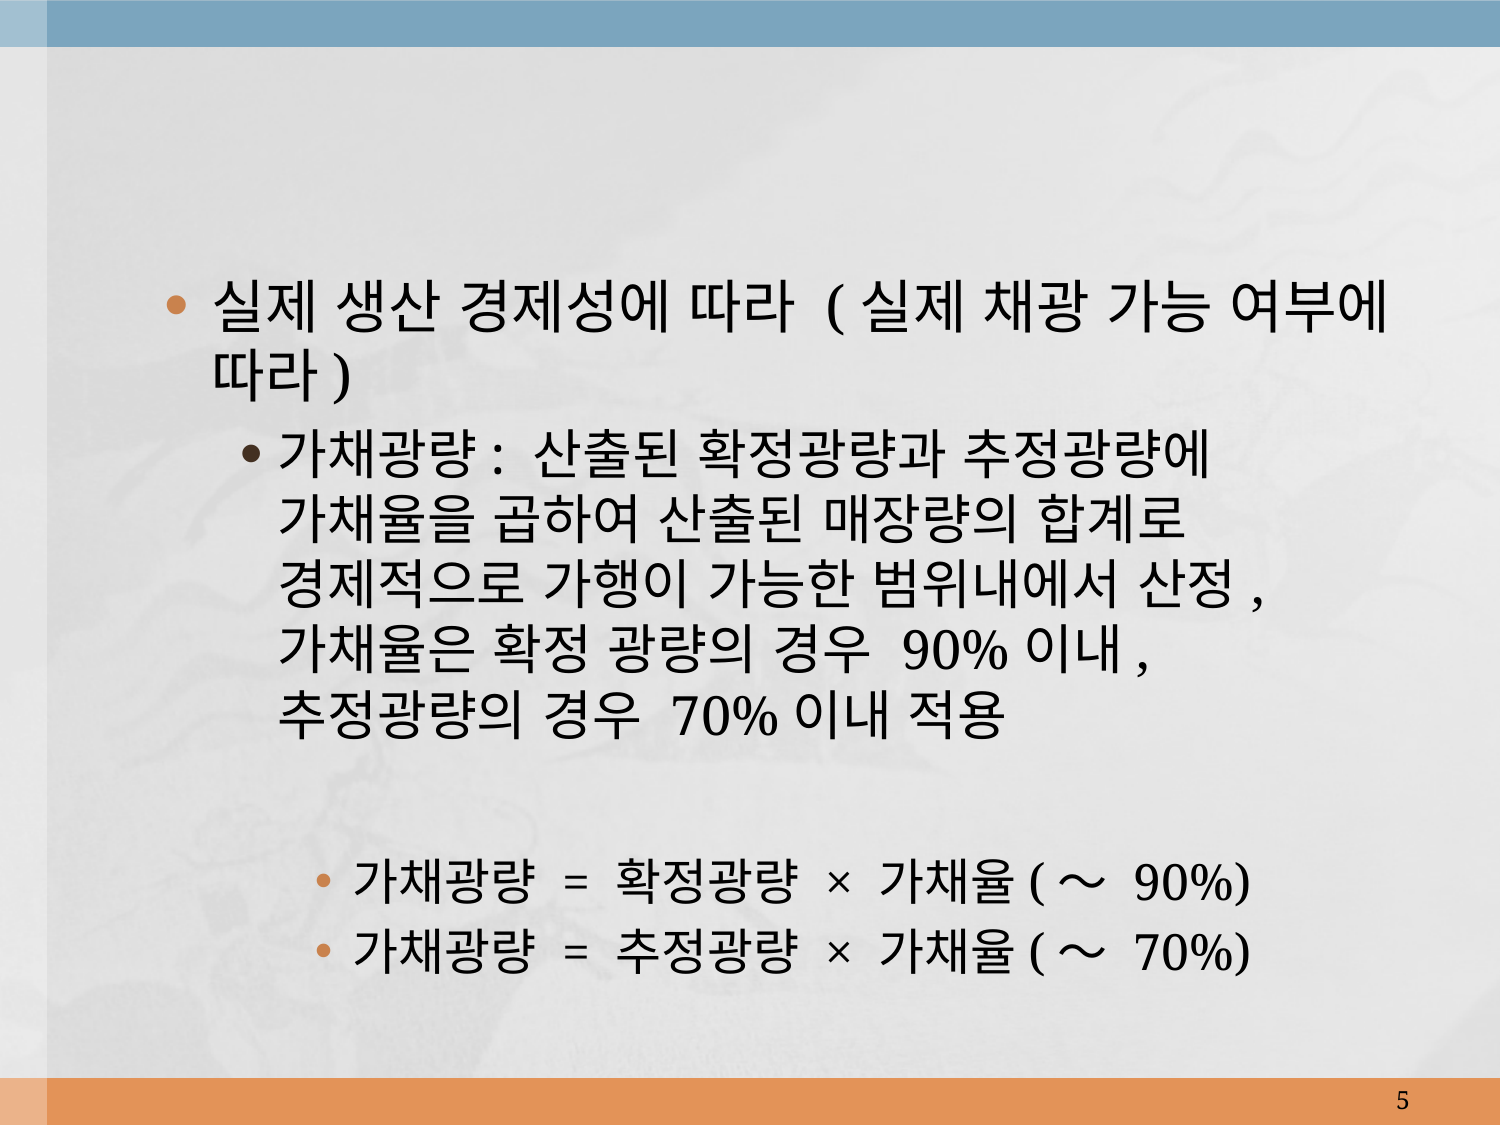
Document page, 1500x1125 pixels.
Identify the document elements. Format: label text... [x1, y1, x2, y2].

list 실제 생산 경제성에 따라 (실제 채광 가능 여부에 따라) 가채광량: 산출된 확정광량과 추정광량에 가채율을 곱하여 산출된 매장량의 합계로 경제적으로 가행이 가능한 범위내에서 산정, 가채율은 확정 광량의 경우 90%이내, 추정광량의 경우 70%이내 적용 가채광량 = 확정광량 × 가채율(～ 90%) 가채광량 = 추정광량 × 가채율(～ 70%) [75, 262, 1425, 1005]
slide_number 5 [1074, 1078, 1425, 1125]
